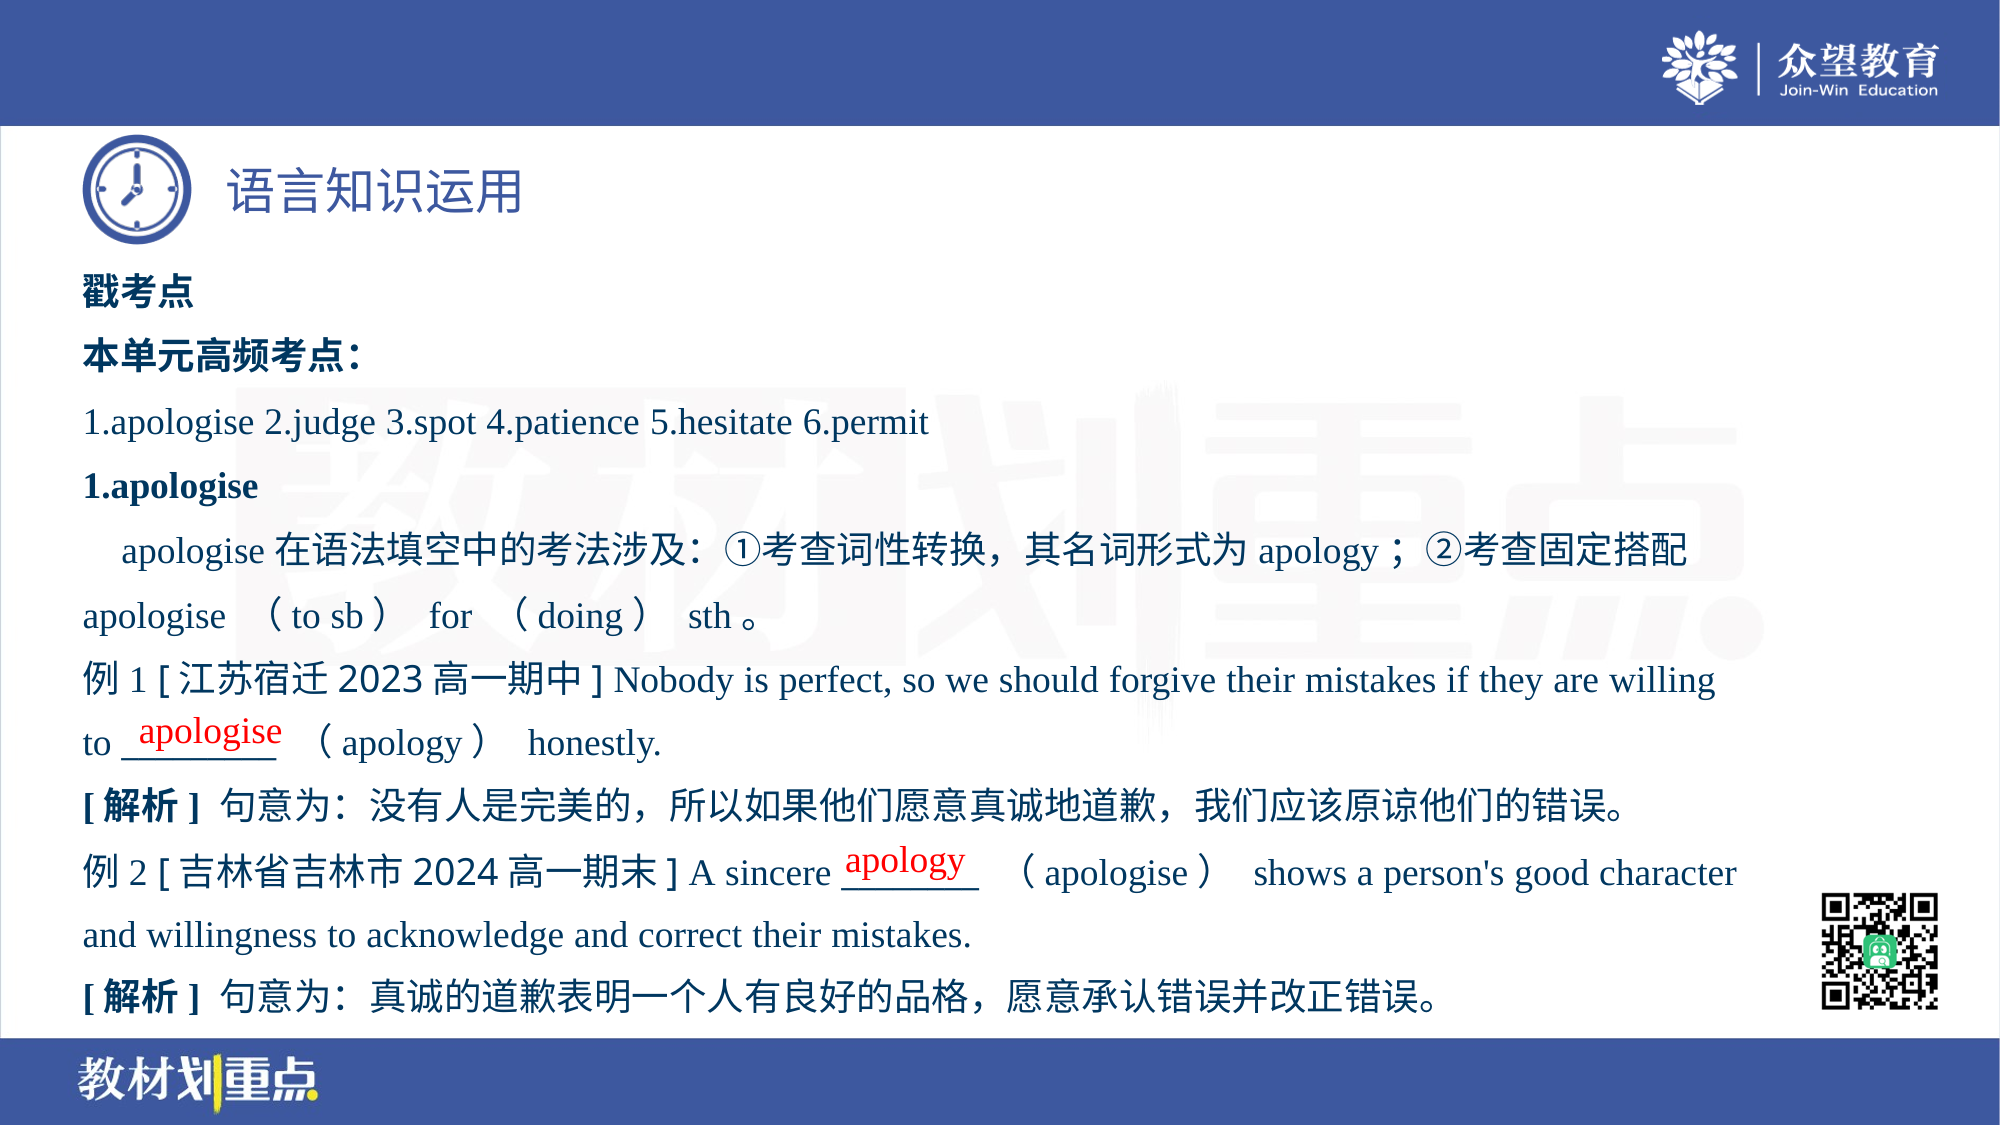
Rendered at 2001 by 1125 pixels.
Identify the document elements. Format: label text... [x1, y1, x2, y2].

text_box [解析] 句意为：没有人是完美的，所以如果他们愿意真诚地道歉，我们应该原谅他们的错误。 [82, 764, 1817, 821]
picture [0, 0, 2000, 1125]
text_box apology [831, 819, 980, 875]
text_box [解析] 句意为：真诚的道歉表明一个人有良好的品格，愿意承认错误并改正错误。 [82, 955, 1817, 1012]
text_box 戳考点 本单元高频考点： 1.apologise 2.judge 3.spot 4.patience 5.hesitate 6.permit 1.apologise apologise在语法填空中的考法涉及：①考查词性转换，其名词形式为apology；②考查固定搭配 apologise （to sb） for （doing） sth。 例1 [江苏宿迁2023高一期中] Nobody is perfect, so we should forgive their mistakes if they are willing to _________ （apology） honestly. [82, 247, 1817, 757]
text_box 例2 [吉林省吉林市2024高一期末] A sincere ________ （apologise） shows a person's good character and willingness to acknowledge and correct their mistakes. [82, 827, 1817, 949]
text_box apologise [125, 690, 297, 746]
